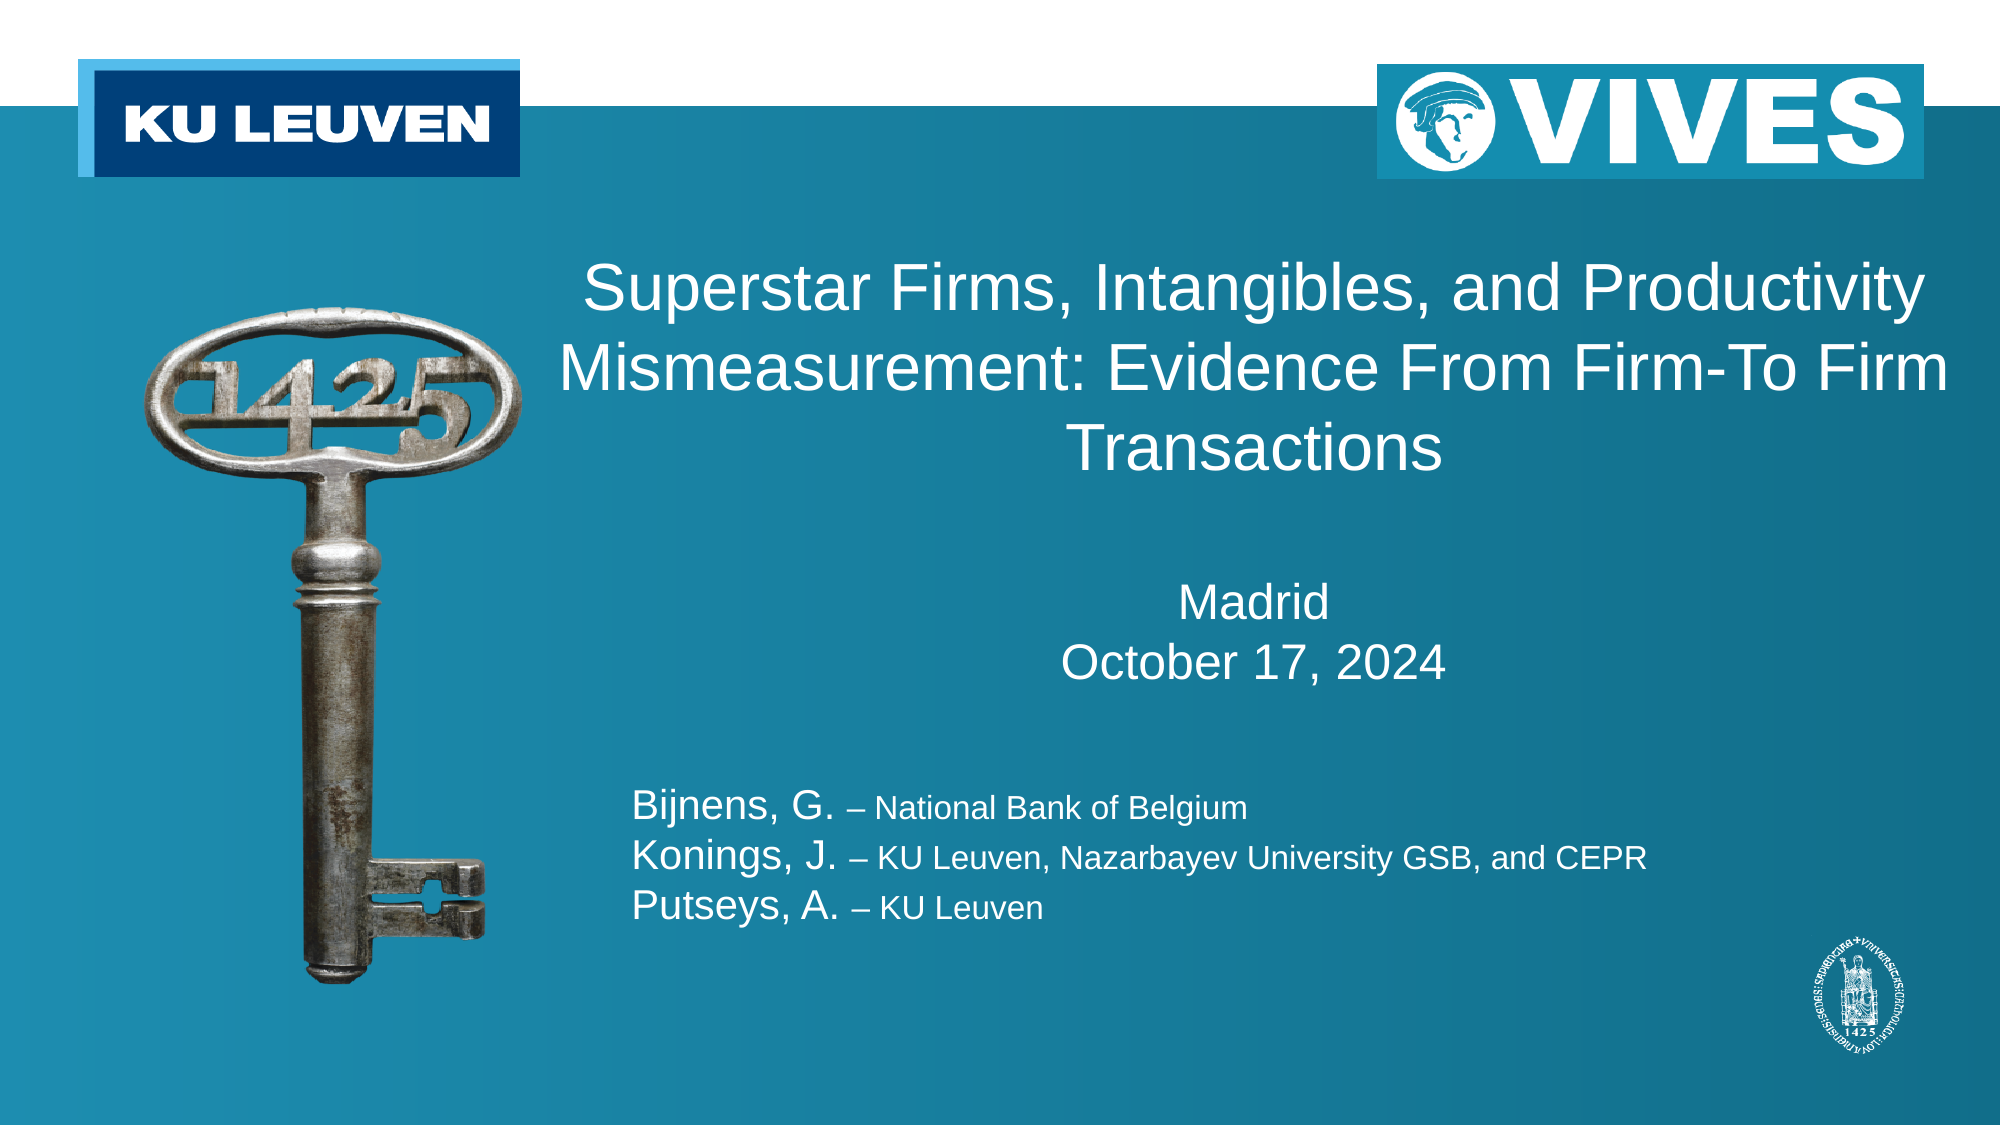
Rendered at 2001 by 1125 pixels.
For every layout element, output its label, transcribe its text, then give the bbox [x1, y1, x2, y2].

picture [1811, 993, 1906, 1055]
subtitle Bijnens, G. – National Bank of Belgium Konings, J. – KU Leuven, Nazarbayev University GSB, and CEPR Putseys, A. – KU Leuven [631, 777, 2000, 993]
text_box Madrid October 17, 2024 [631, 562, 1877, 698]
picture [1376, 63, 1924, 179]
picture [78, 59, 520, 177]
picture [133, 295, 537, 1000]
title Superstar Firms, Intangibles, and Productivity Mismeasurement: Evidence From Firm-To Firm Transactions [554, 238, 1956, 484]
